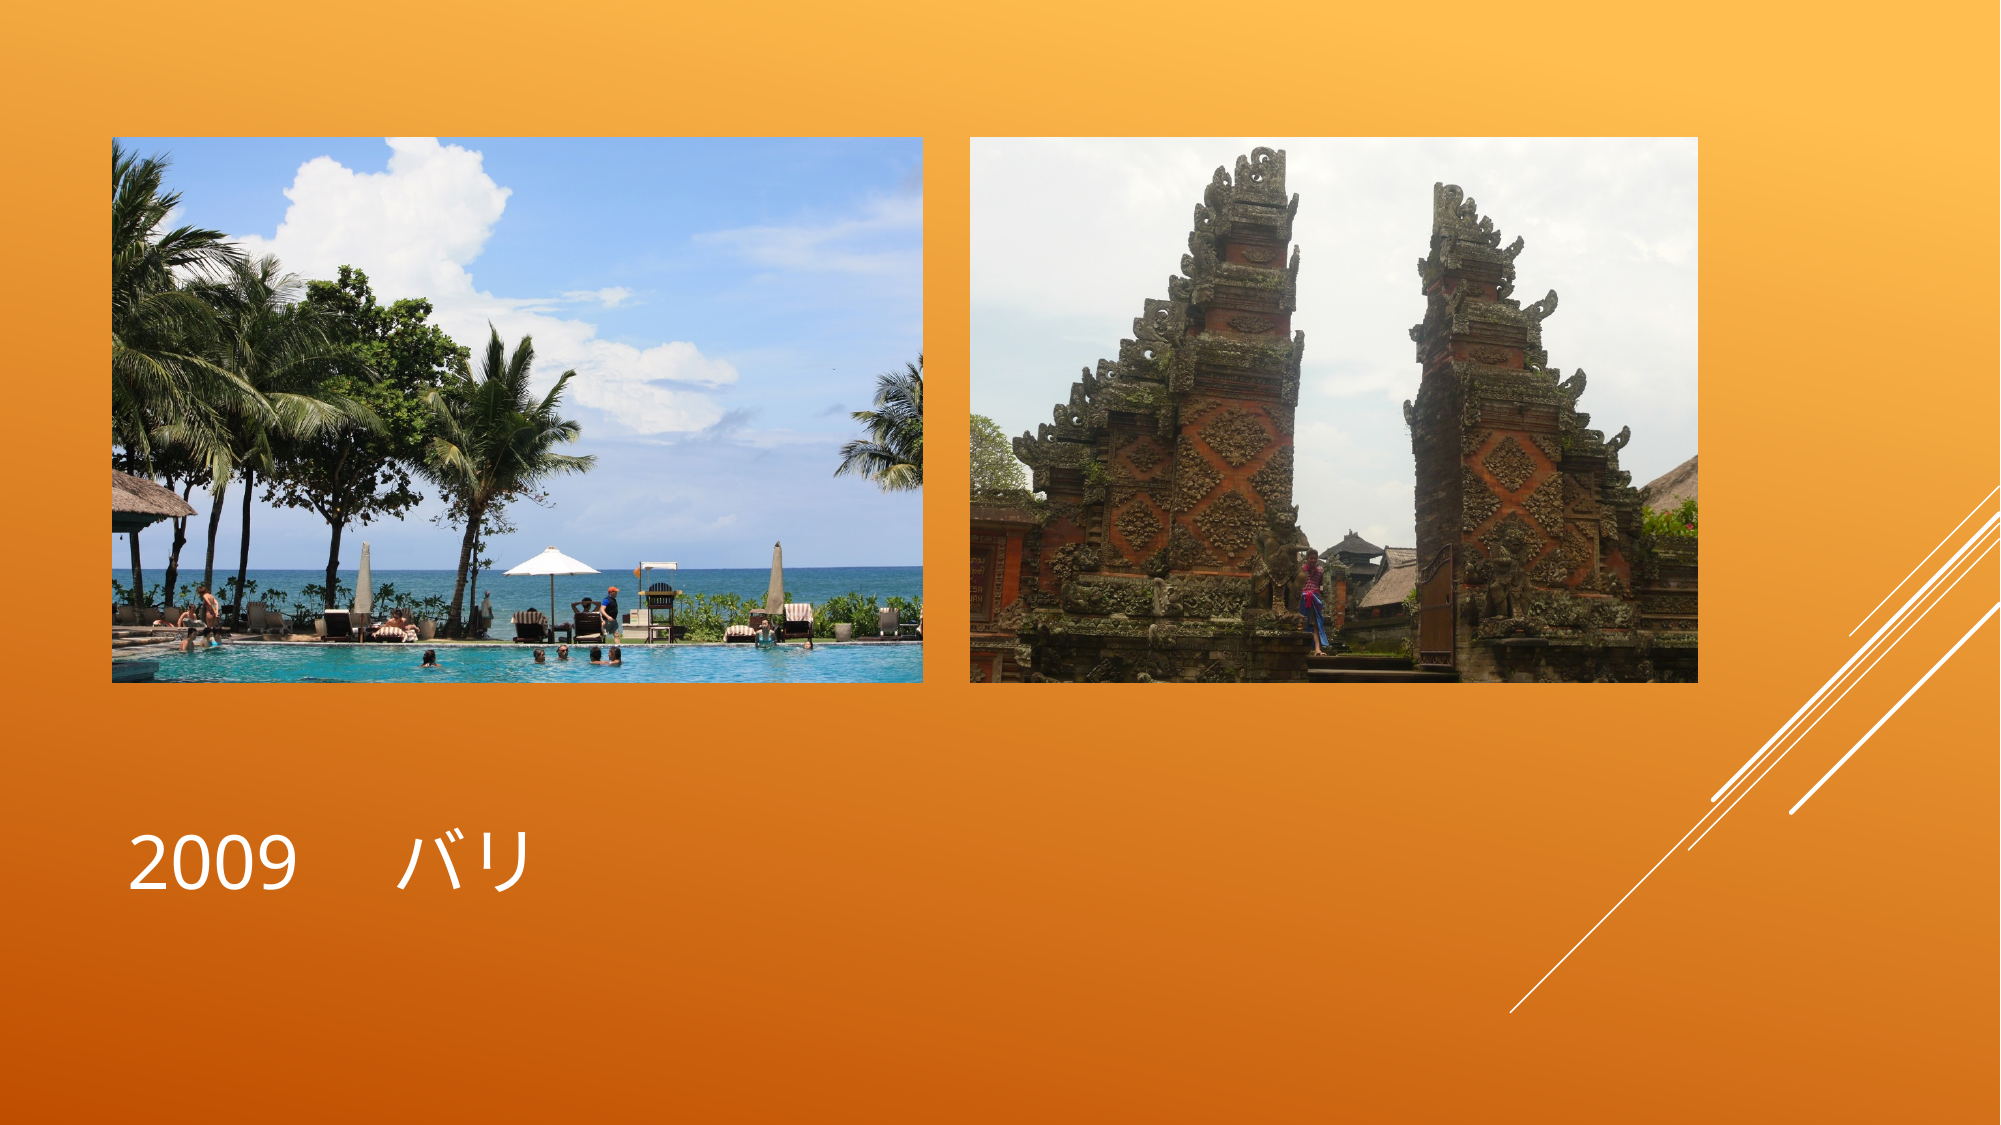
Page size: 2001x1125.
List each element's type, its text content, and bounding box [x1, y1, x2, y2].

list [112, 137, 923, 683]
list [970, 137, 1698, 683]
title 2009 バリ [112, 736, 1513, 984]
